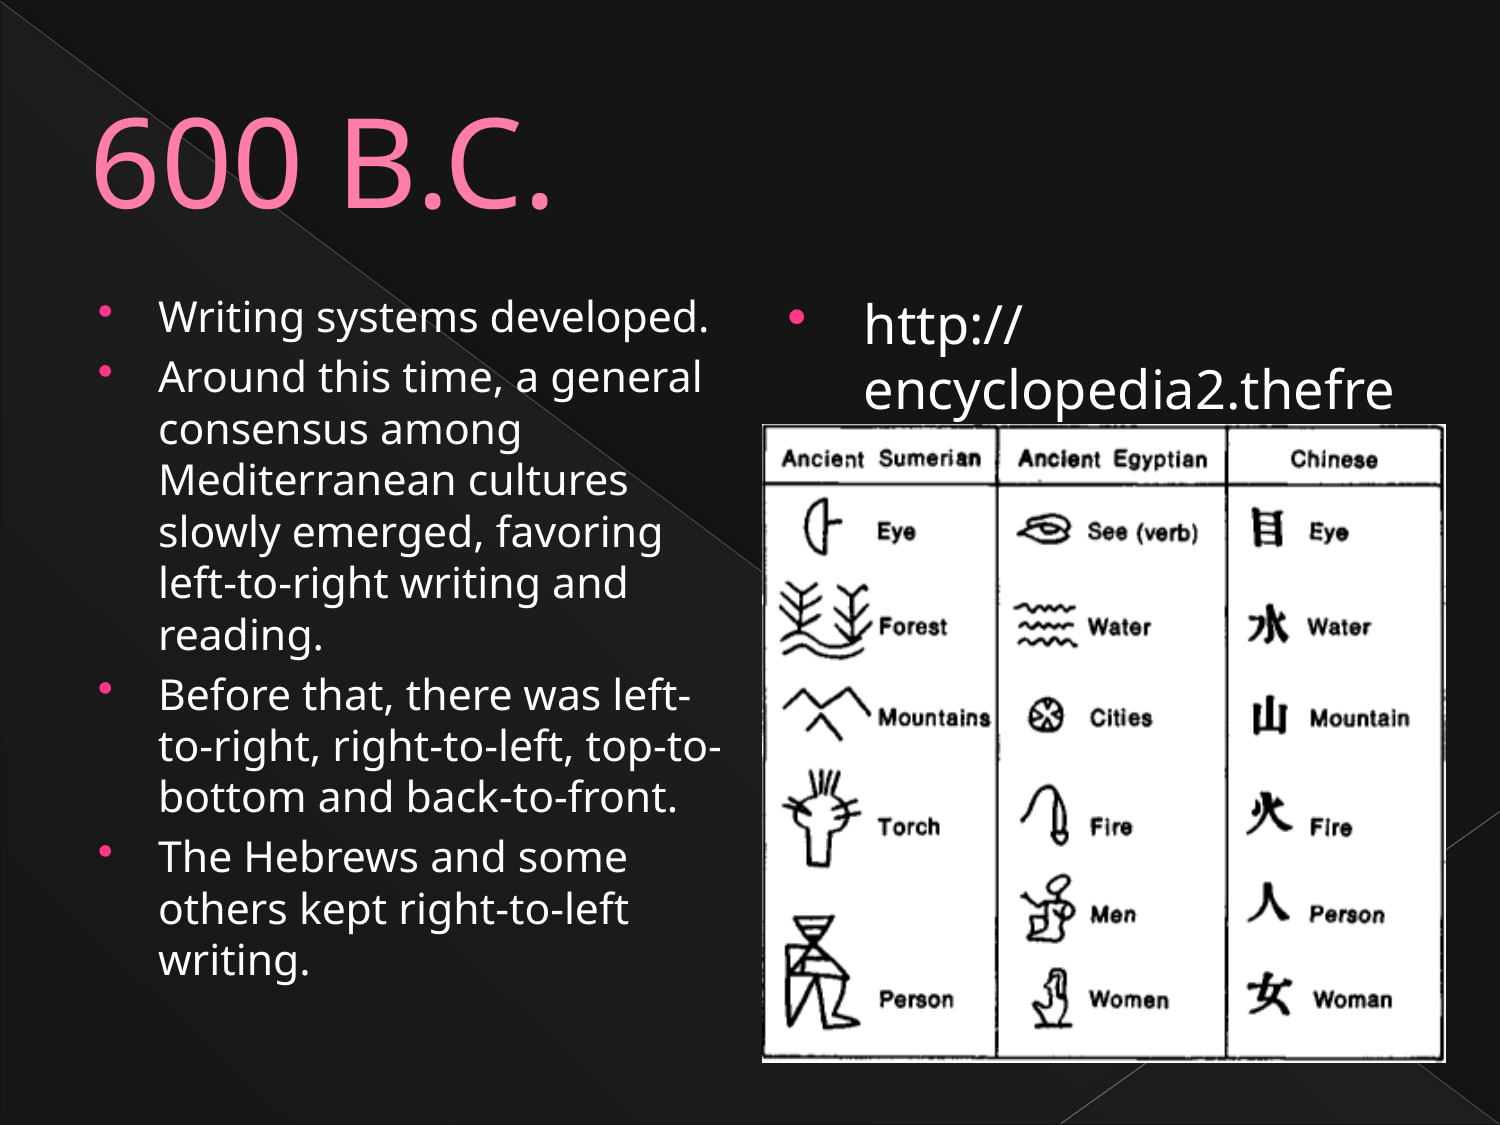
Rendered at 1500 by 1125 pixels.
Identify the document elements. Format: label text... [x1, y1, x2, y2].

title 600 B.C. [75, 43, 1425, 274]
list http://encyclopedia2.thefreedictionary.com/Ideographic+Writing [762, 282, 1425, 412]
picture [762, 424, 1446, 1063]
list Writing systems developed. Around this time, a general consensus among Mediterranean cultures slowly emerged, favoring left-to-right writing and reading. Before that, there was left-to-right, right-to-left, top-to-bottom and back-to-front. The Hebrews and some others kept right-to-left writing. [75, 282, 738, 1025]
